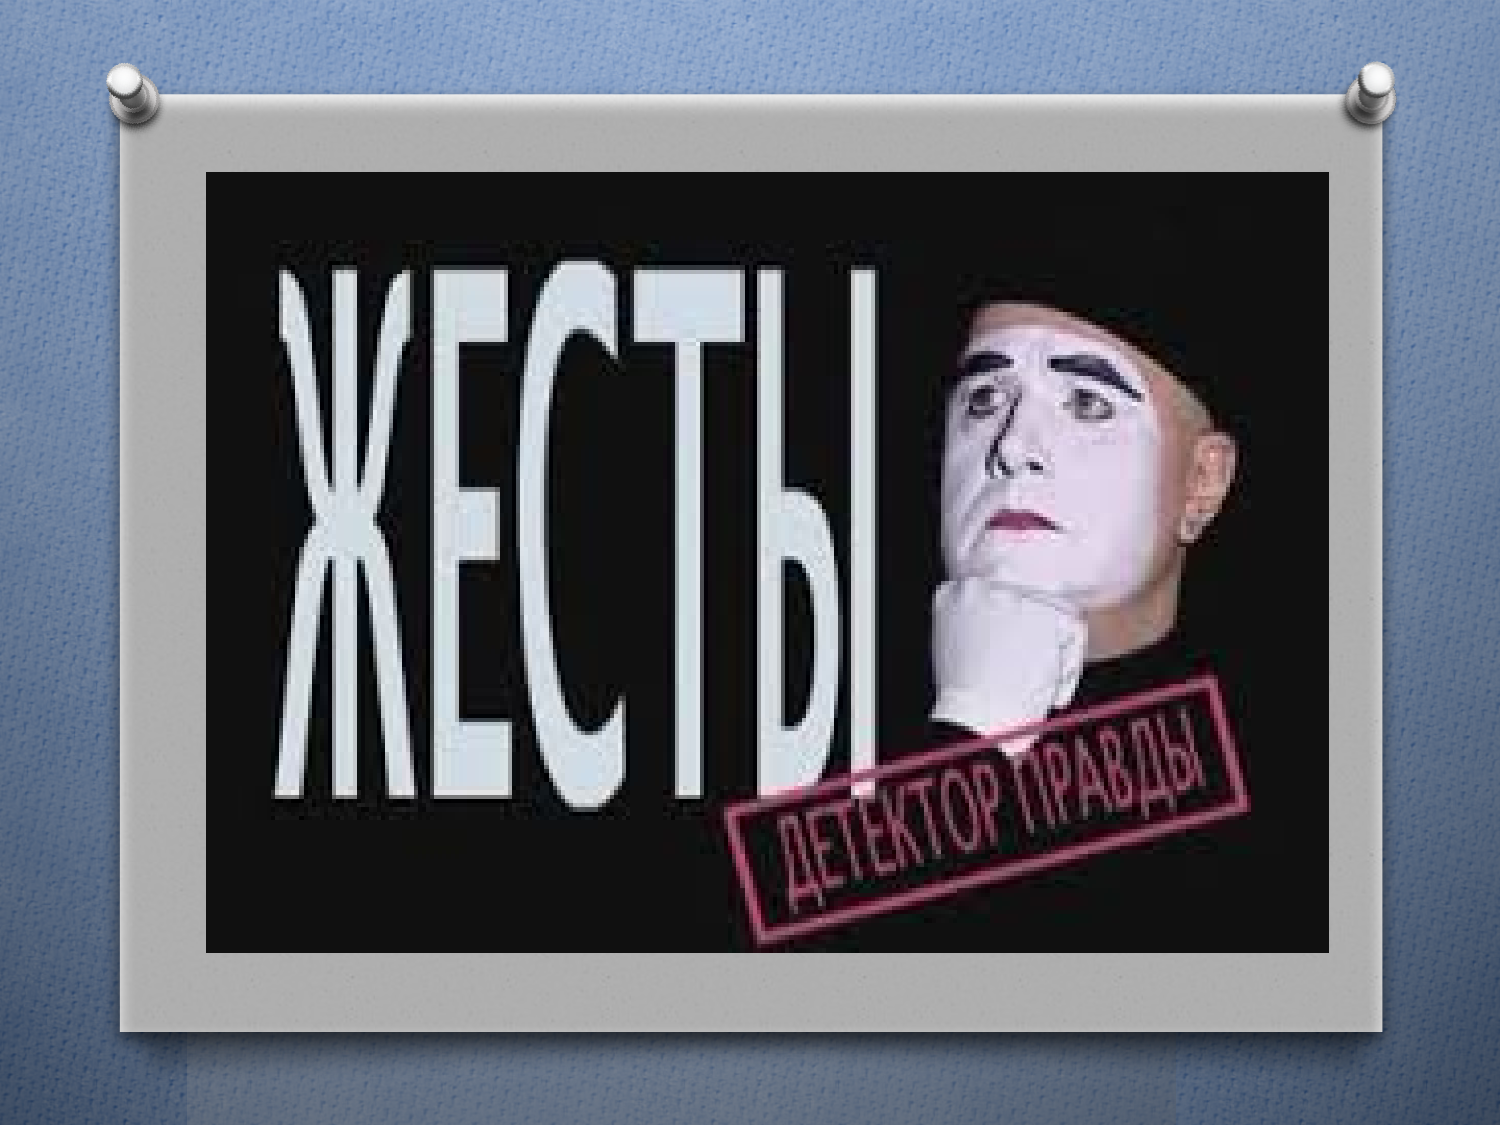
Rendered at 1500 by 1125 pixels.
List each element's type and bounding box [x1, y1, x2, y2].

list [206, 172, 1329, 953]
picture [75, 29, 198, 153]
picture [1317, 35, 1439, 156]
